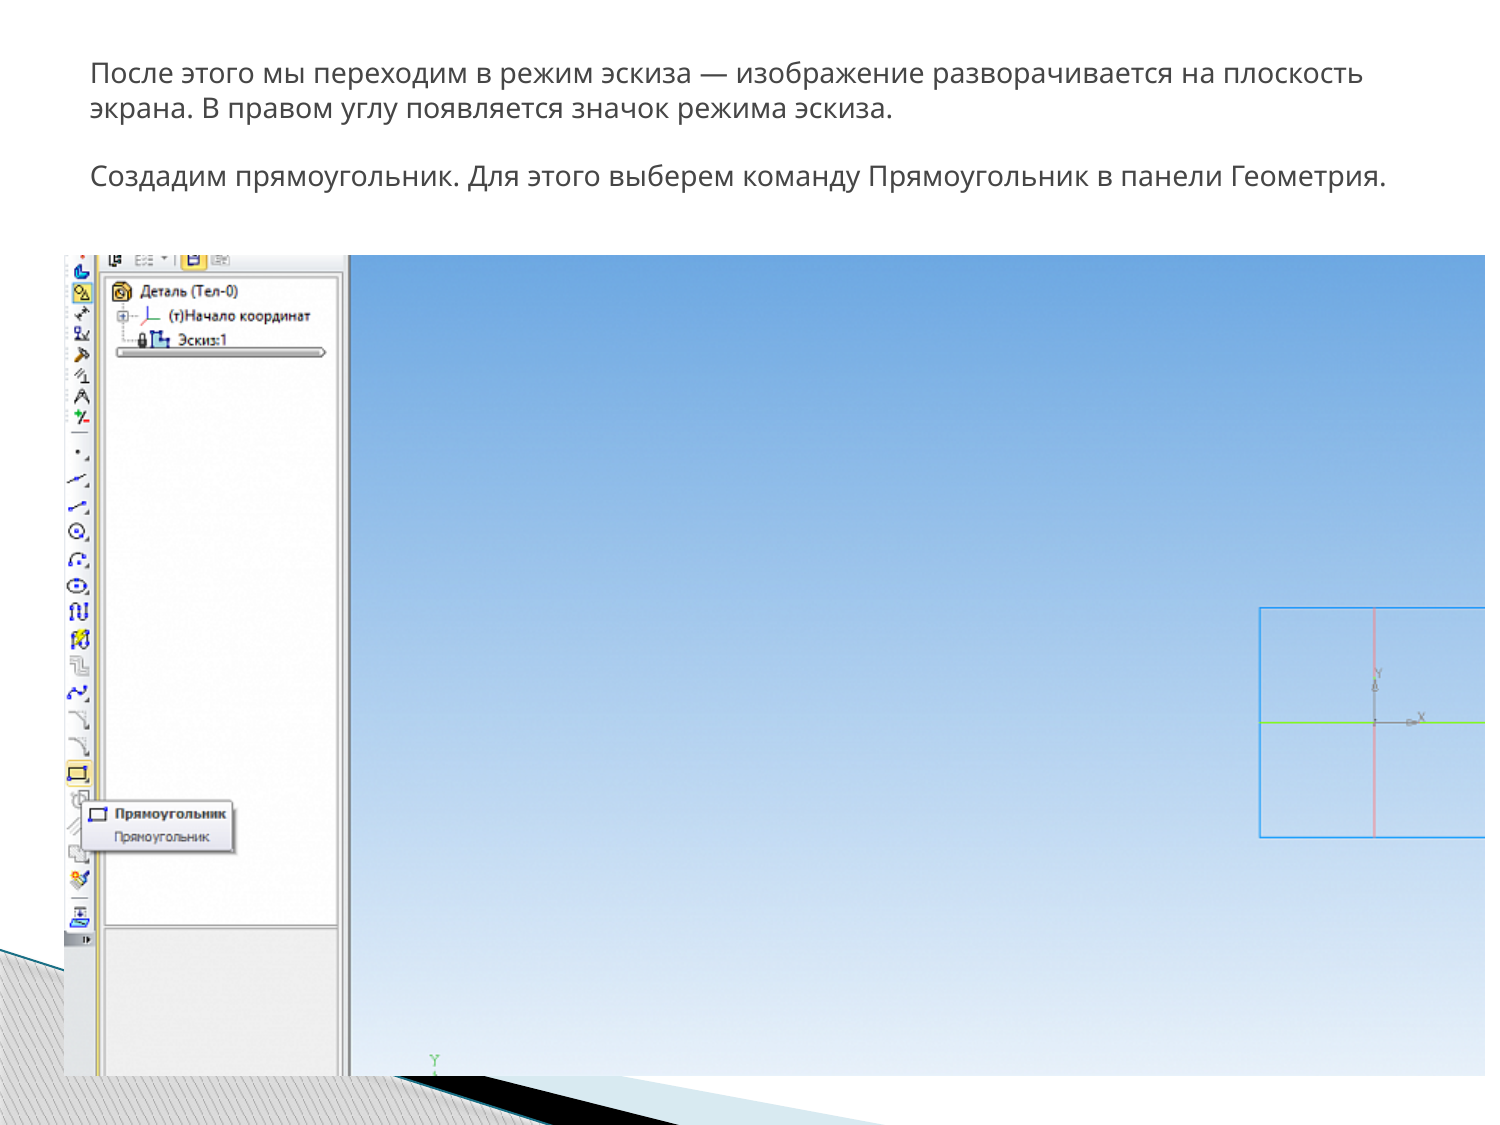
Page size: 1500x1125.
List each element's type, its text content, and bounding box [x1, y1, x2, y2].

picture [64, 255, 1485, 1076]
title После этого мы переходим в режим эскиза — изображение разворачивается на плоскость экрана. В правом углу появляется значок режима эскиза. Создадим прямоугольник. Для этого выберем команду Прямоугольник в панели Геометрия. [75, 45, 1425, 233]
